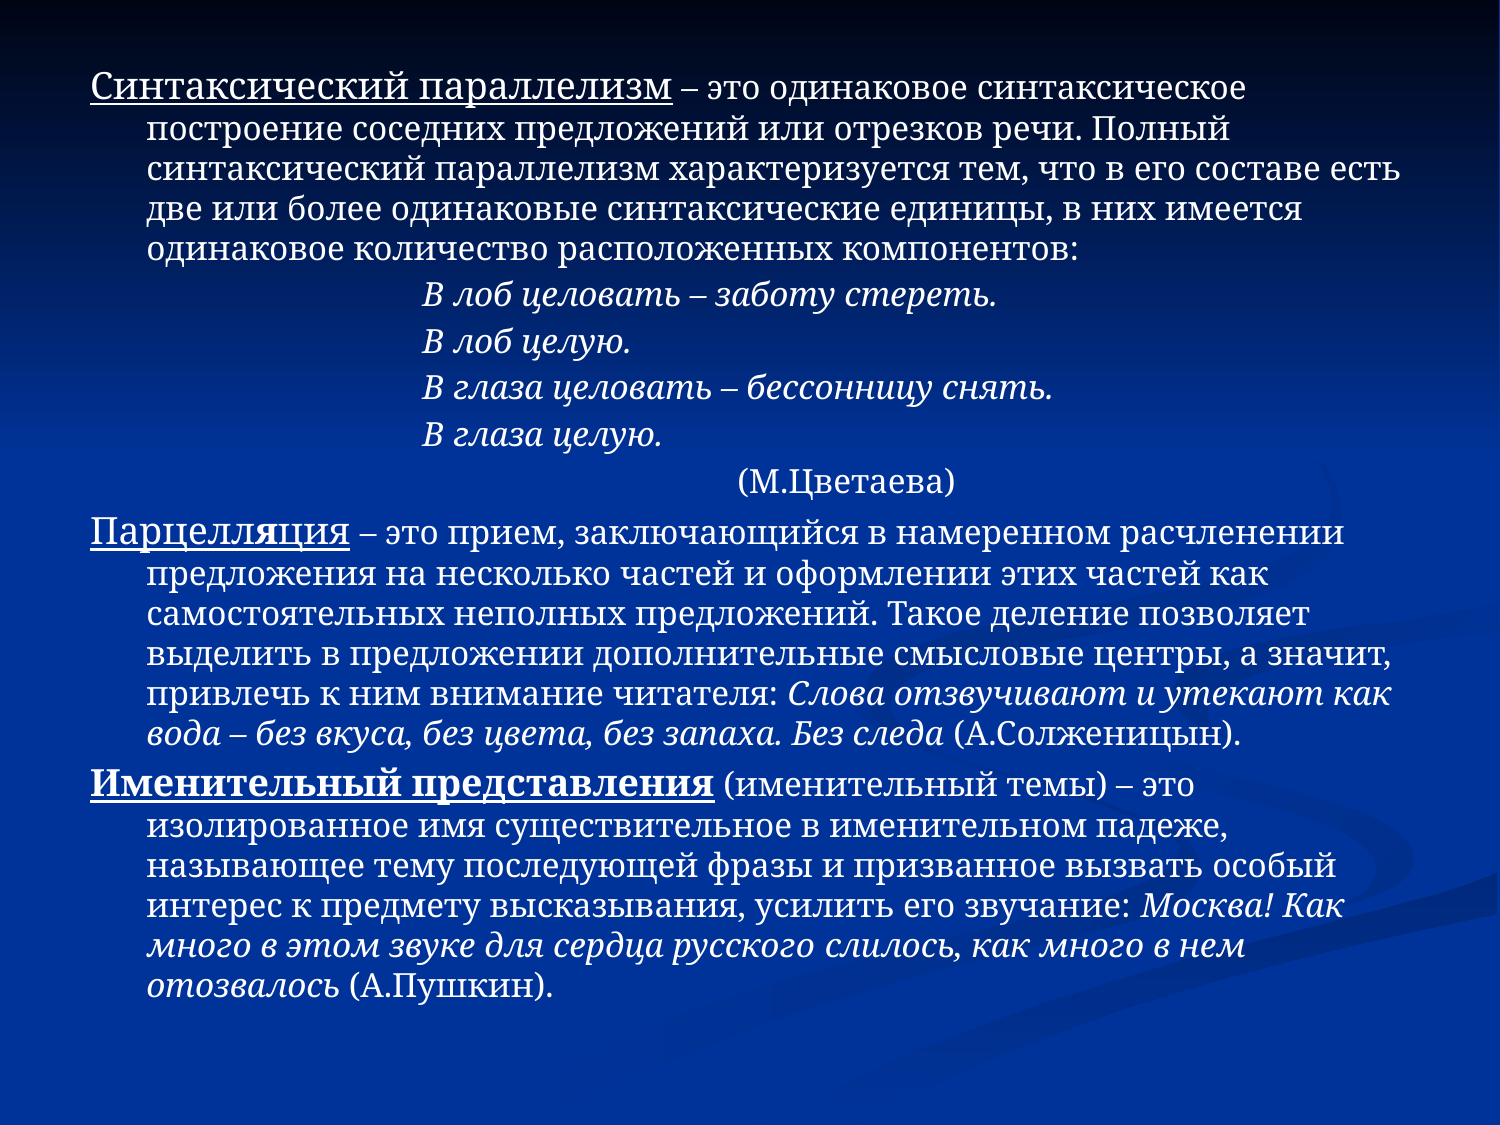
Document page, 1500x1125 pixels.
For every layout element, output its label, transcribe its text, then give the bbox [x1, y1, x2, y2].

list Синтаксический параллелизм – это одинаковое синтаксическое построение соседних предложений или отрезков речи. Полный синтаксический параллелизм характеризуется тем, что в его составе есть две или более одинаковые синтаксические единицы, в них имеется одинаковое количество расположенных компонентов: В лоб целовать – заботу стереть. В лоб целую. В глаза целовать – бессонницу снять. В глаза целую. (М.Цветаева) Парцелляция – это прием, заключающийся в намеренном расчленении предложения на несколько частей и оформлении этих частей как самостоятельных неполных предложений. Такое деление позволяет выделить в предложении дополнительные смысловые центры, а значит, привлечь к ним внимание читателя: Слова отзвучивают и утекают как вода – без вкуса, без цвета, без запаха. Без следа (А.Солженицын). Именительный представления (именительный темы) – это изолированное имя существительное в именительном падеже, называющее тему последующей фразы и призванное вызвать особый интерес к предмету высказывания, усилить его звучание: Москва! Как много в этом звуке для сердца русского слилось, как много в нем отозвалось (А.Пушкин). [74, 54, 1426, 1071]
